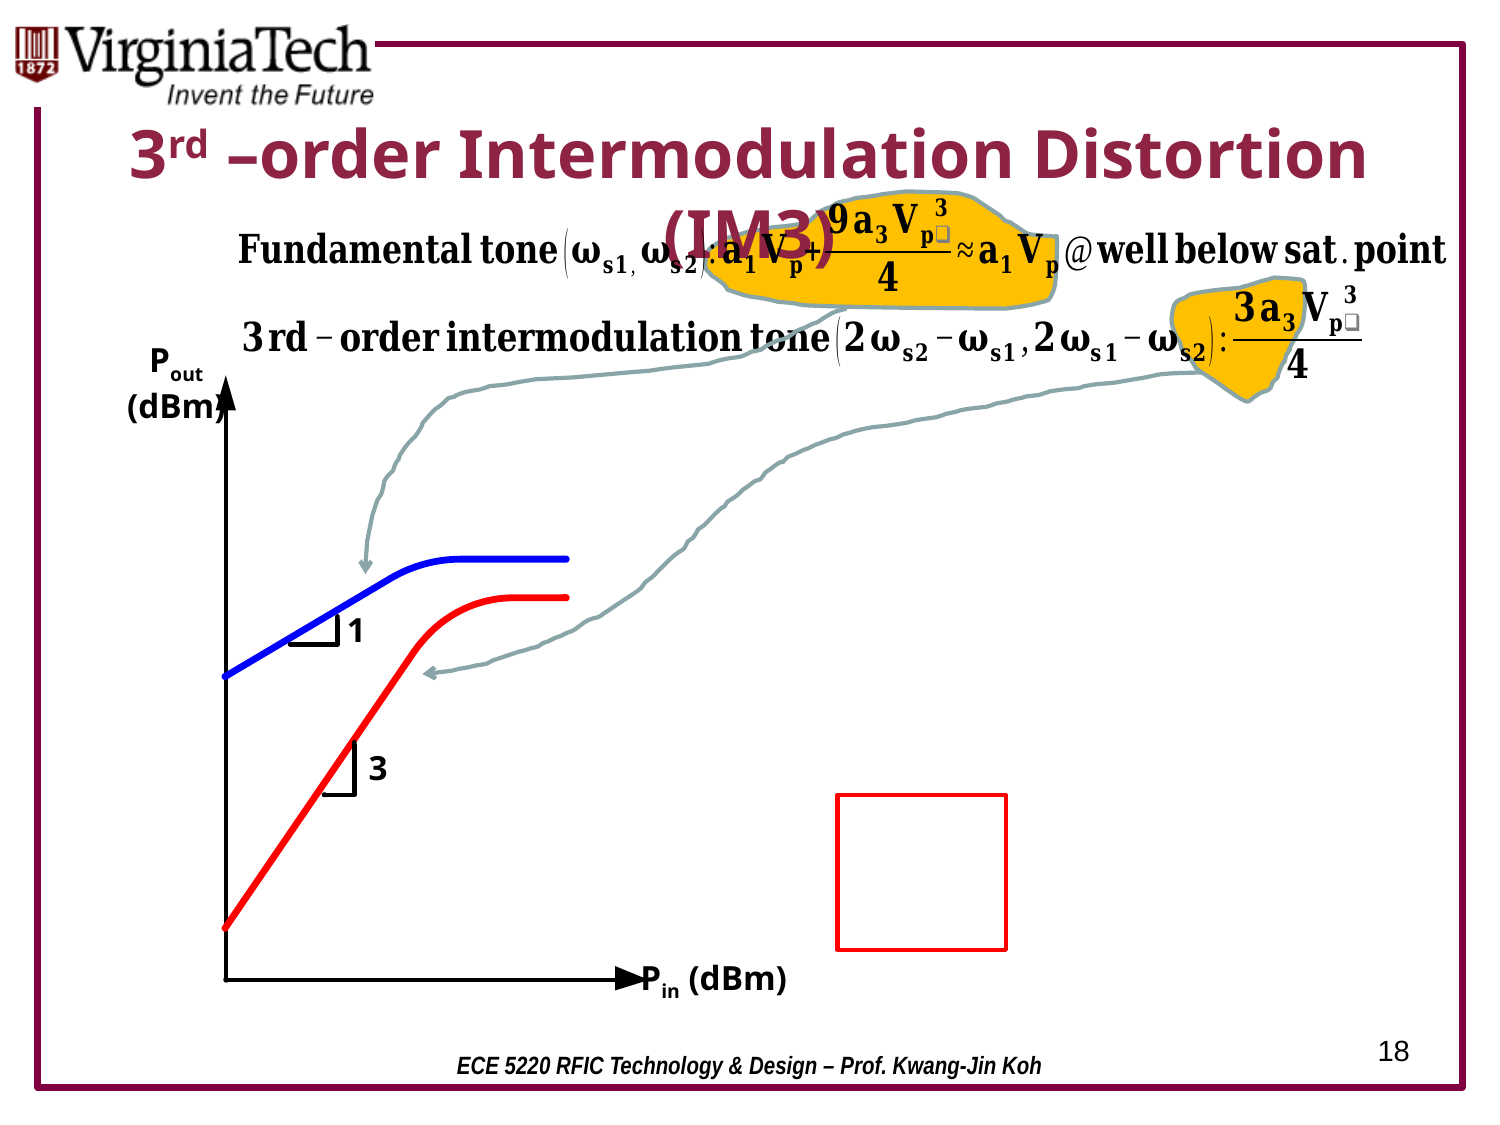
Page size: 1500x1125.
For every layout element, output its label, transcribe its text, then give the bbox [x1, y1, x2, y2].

slide_number 18 [1074, 1024, 1425, 1103]
picture [15, 24, 375, 107]
text_box [692, 370, 1202, 570]
text_box Pin (dBm) [692, 950, 803, 1011]
text_box [703, 213, 1060, 311]
text_box [1169, 275, 1308, 404]
text_box [692, 306, 848, 394]
title 3rd –order Intermodulation Distortion (IM3) [75, 104, 1425, 213]
text_box Pout (dBm) [87, 331, 185, 432]
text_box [184, 333, 688, 1021]
text_box [835, 793, 1008, 952]
